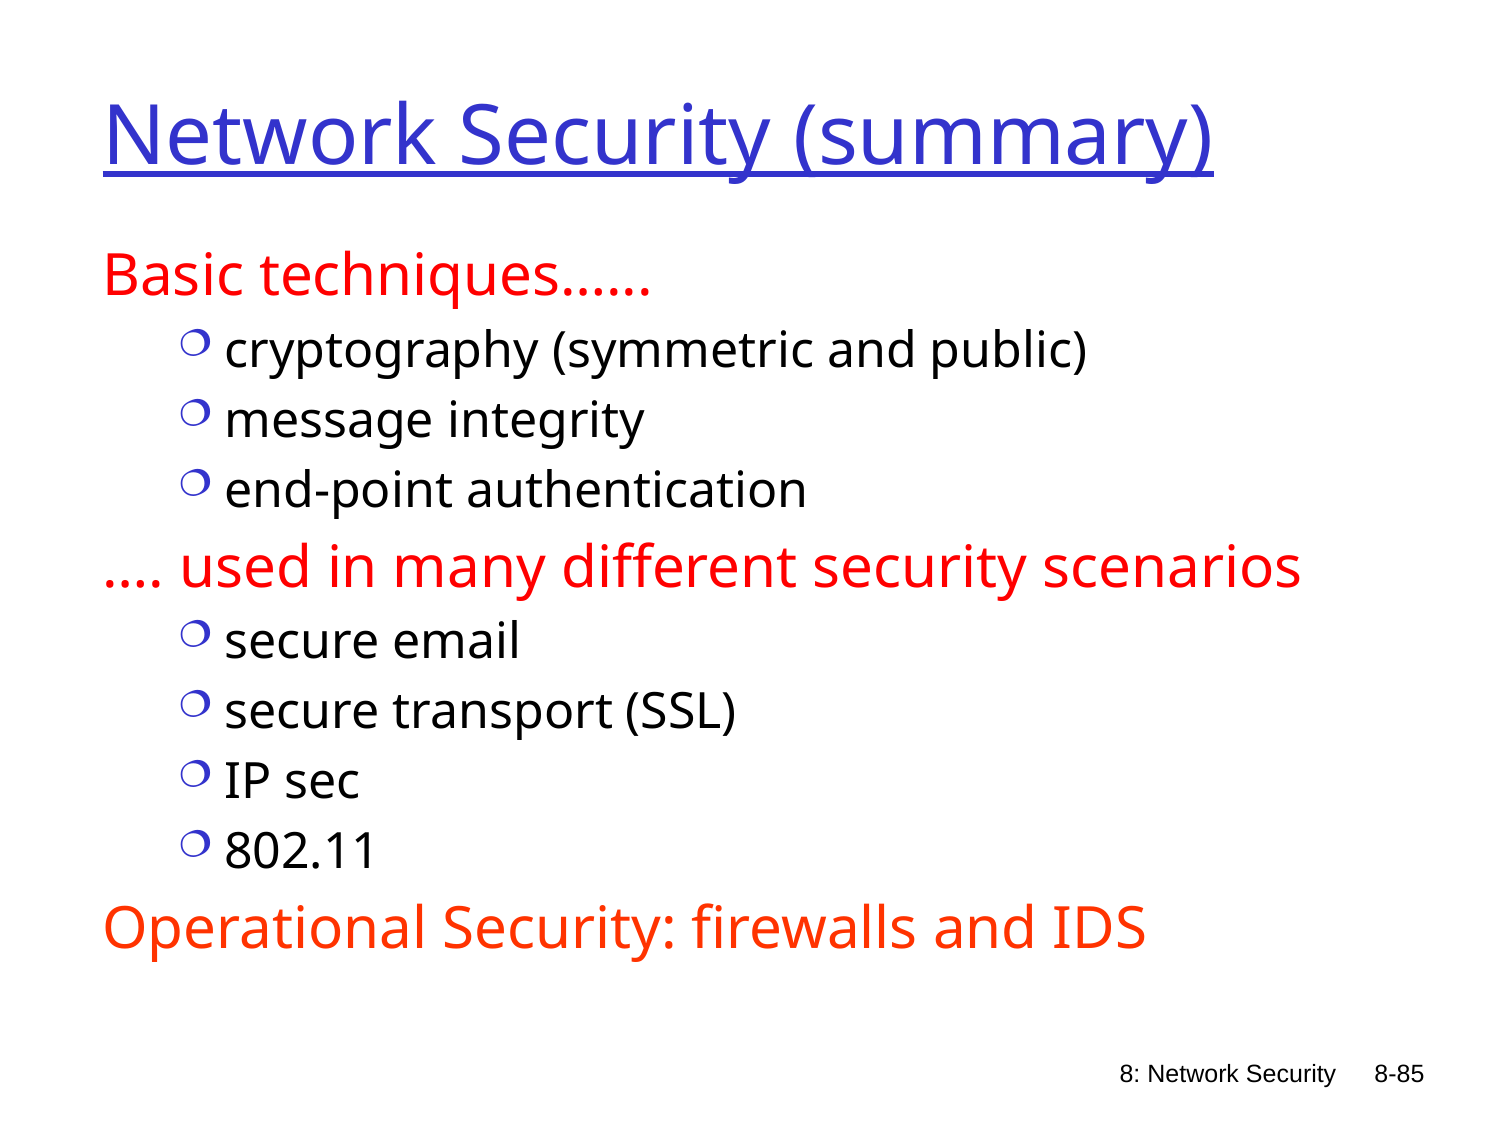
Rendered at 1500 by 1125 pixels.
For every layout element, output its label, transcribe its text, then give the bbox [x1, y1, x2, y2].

footer 8: Network Security [876, 1050, 1352, 1125]
slide_number 8-85 [1320, 1050, 1440, 1099]
title Network Security (summary) [87, 37, 1363, 225]
list Basic techniques…... cryptography (symmetric and public) message integrity end-point authentication …. used in many different security scenarios secure email secure transport (SSL) IP sec 802.11 Operational Security: firewalls and IDS [87, 229, 1425, 993]
